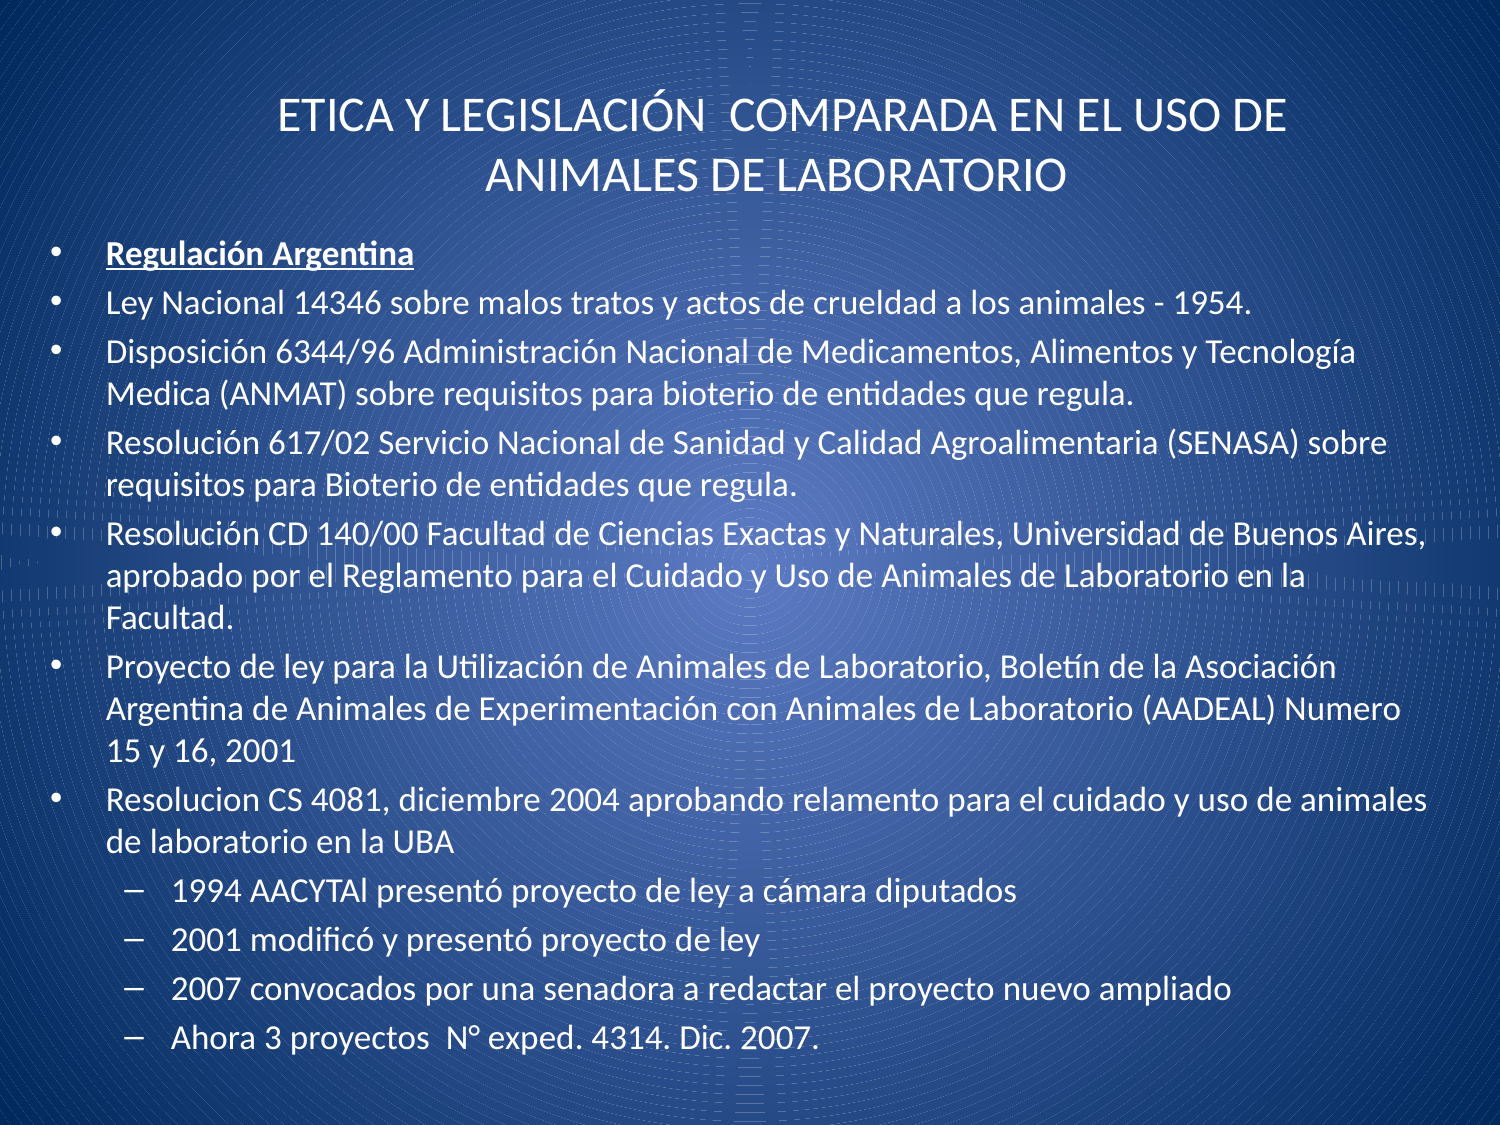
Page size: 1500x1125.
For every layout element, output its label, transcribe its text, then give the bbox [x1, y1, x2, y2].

list Regulación Argentina Ley Nacional 14346 sobre malos tratos y actos de crueldad a los animales - 1954. Disposición 6344/96 Administración Nacional de Medicamentos, Alimentos y Tecnología Medica (ANMAT) sobre requisitos para bioterio de entidades que regula. Resolución 617/02 Servicio Nacional de Sanidad y Calidad Agroalimentaria (SENASA) sobre requisitos para Bioterio de entidades que regula. Resolución CD 140/00 Facultad de Ciencias Exactas y Naturales, Universidad de Buenos Aires, aprobado por el Reglamento para el Cuidado y Uso de Animales de Laboratorio en la Facultad. Proyecto de ley para la Utilización de Animales de Laboratorio, Boletín de la Asociación Argentina de Animales de Experimentación con Animales de Laboratorio (AADEAL) Numero 15 y 16, 2001 Resolucion CS 4081, diciembre 2004 aprobando relamento para el cuidado y uso de animales de laboratorio en la UBA 1994 AACYTAl presentó proyecto de ley a cámara diputados 2001 modificó y presentó proyecto de ley 2007 convocados por una senadora a redactar el proyecto nuevo ampliado Ahora 3 proyectos N° exped. 4314. Dic. 2007. [35, 222, 1454, 1067]
title ETICA Y LEGISLACIÓN COMPARADA EN EL USO DE ANIMALES DE LABORATORIO [164, 58, 1402, 222]
